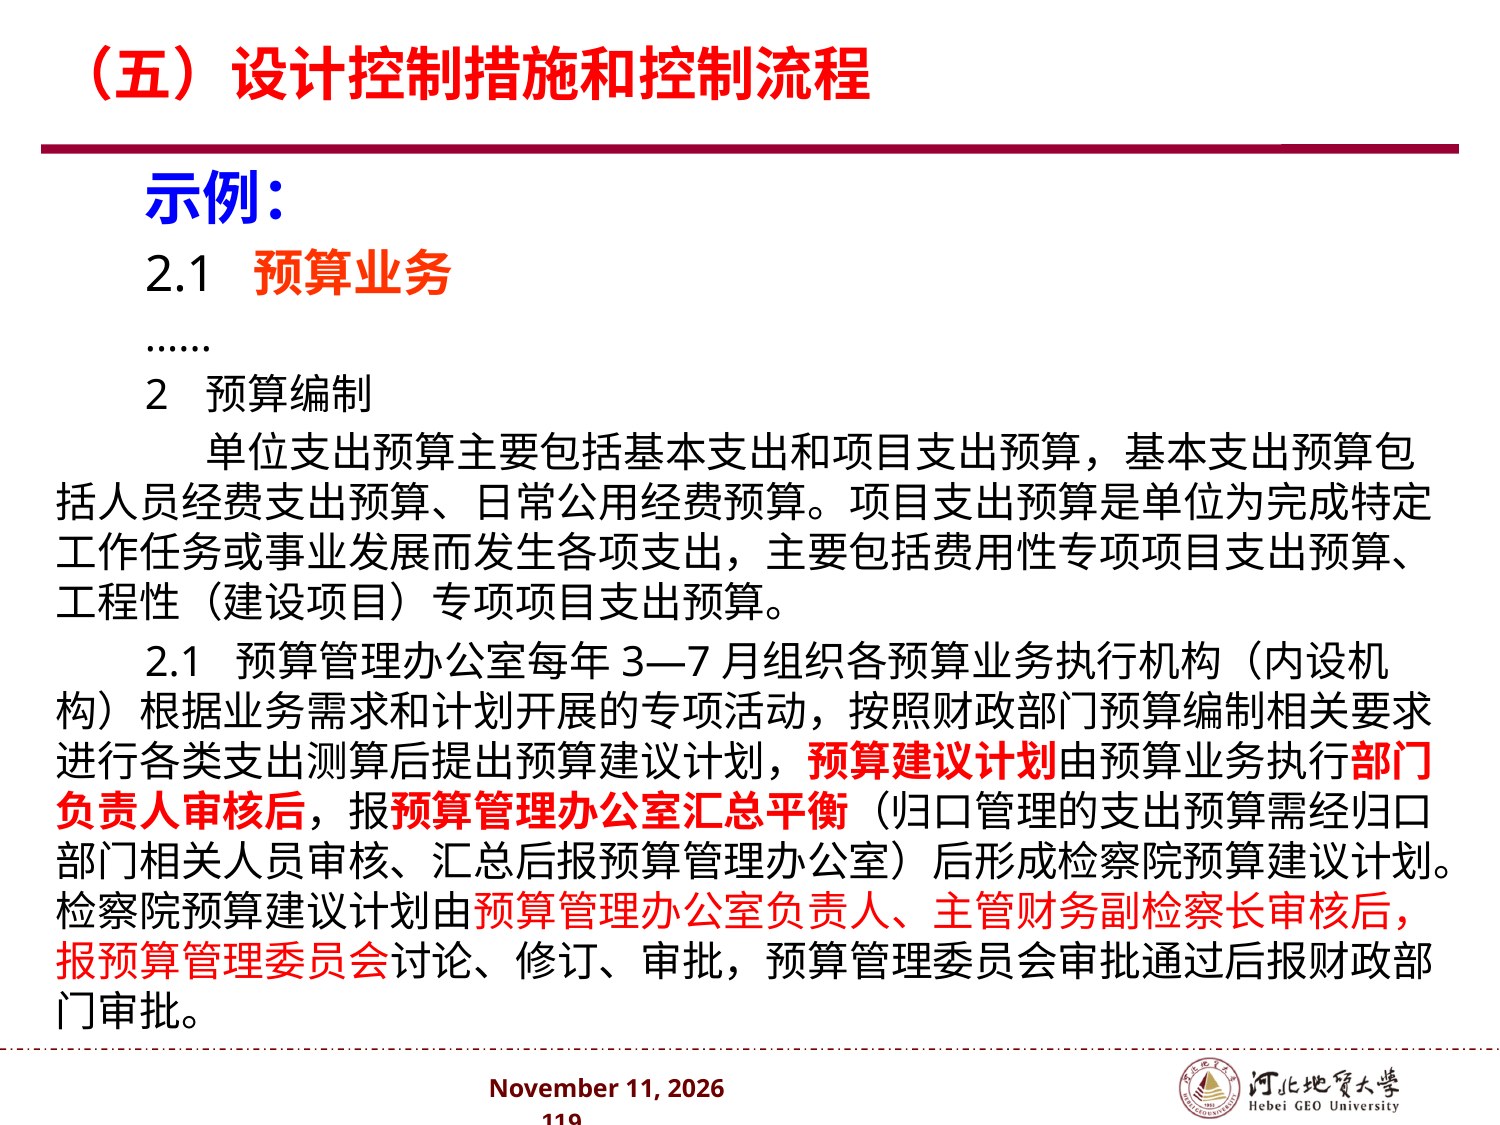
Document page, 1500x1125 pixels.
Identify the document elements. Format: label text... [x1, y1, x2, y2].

picture [1159, 1049, 1420, 1125]
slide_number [473, 1064, 990, 1109]
list 示例： 2.1 预算业务 ...... 2 预算编制 单位支出预算主要包括基本支出和项目支出预算，基本支出预算包括人员经费支出预算、日常公用经费预算。项目支出预算是单位为完成特定工作任务或事业发展而发生各项支出，主要包括费用性专项项目支出预算、工程性（建设项目）专项项目支出预算。 2.1 预算管理办公室每年3—7月组织各预算业务执行机构（内设机构）根据业务需求和计划开展的专项活动，按照财政部门预算编制相关要求进行各类支出测算后提出预算建议计划，预算建议计划由预算业务执行部门负责人审核后，报预算管理办公室汇总平衡（归口管理的支出预算需经归口部门相关人员审核、汇总后报预算管理办公室）后形成检察院预算建议计划。检察院预算建议计划由预算管理办公室负责人、主管财务副检察长审核后，报预算管理委员会讨论、修订、审批，预算管理委员会审批通过后报财政部门审批。 [40, 153, 1460, 1017]
title （五）设计控制措施和控制流程 [40, 18, 1460, 126]
